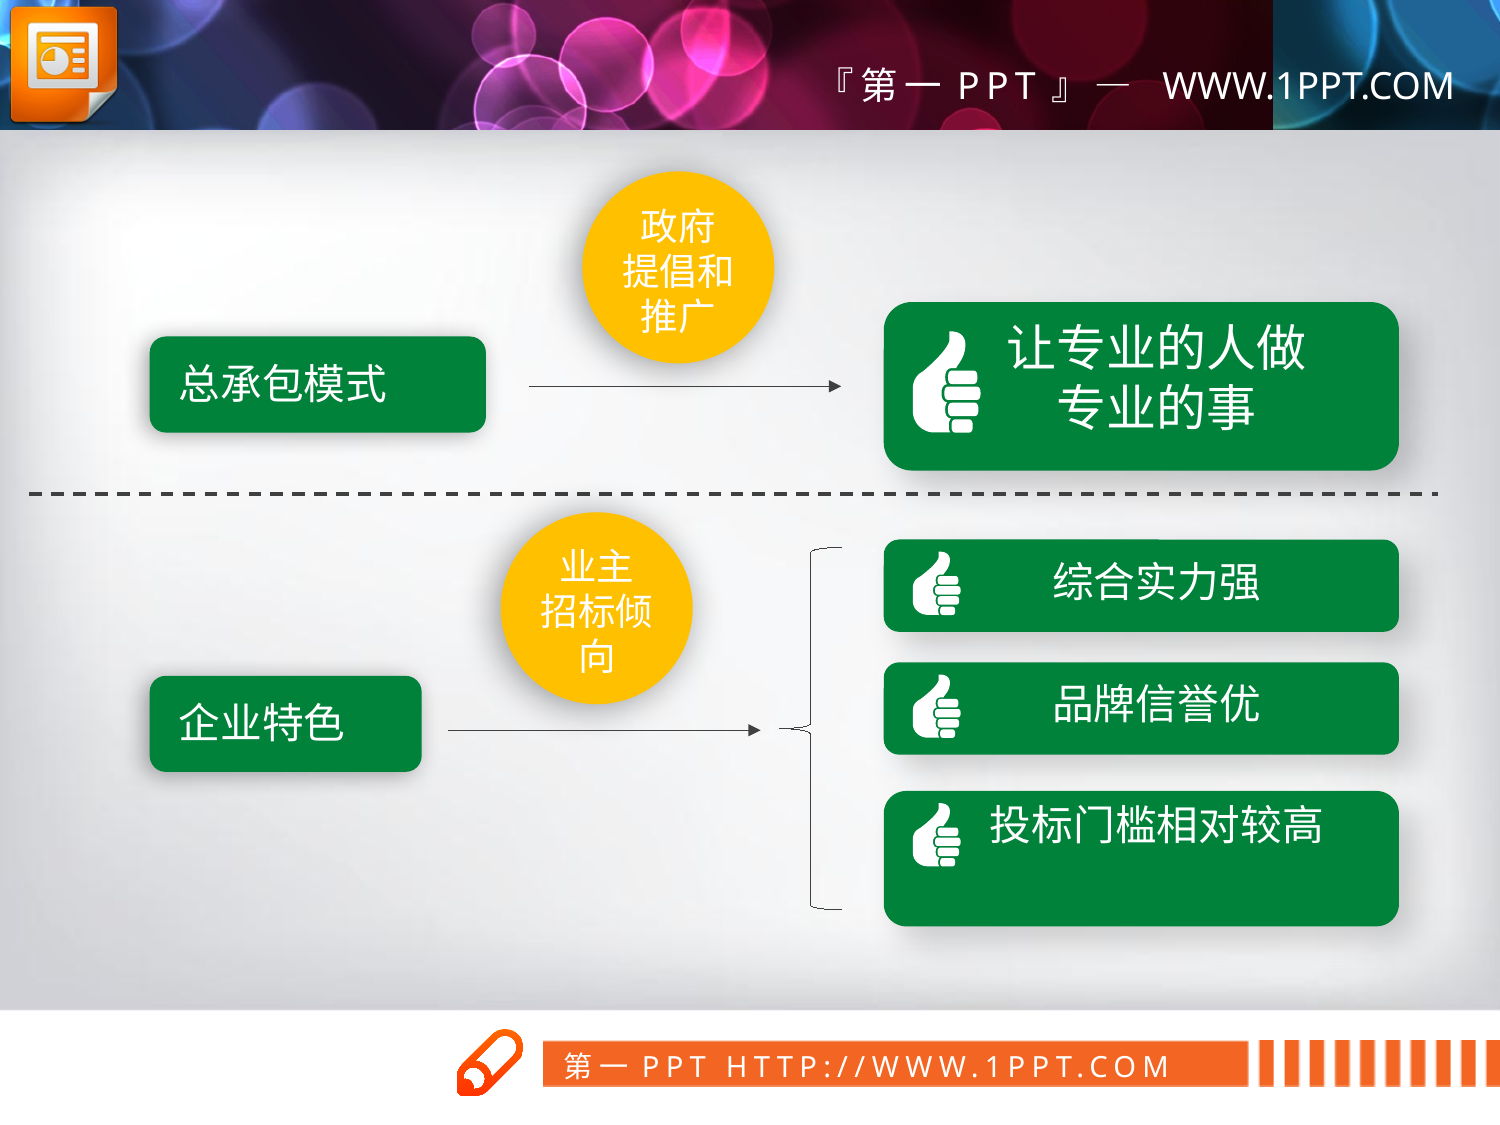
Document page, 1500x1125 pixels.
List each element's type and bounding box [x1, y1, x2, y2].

text_box [883, 301, 1400, 471]
text_box [779, 547, 842, 910]
text_box [883, 662, 1400, 755]
text_box [500, 511, 693, 705]
text_box [883, 539, 1400, 633]
picture [0, 0, 1500, 1012]
text_box [883, 790, 1400, 927]
text_box [149, 336, 487, 433]
text_box [582, 171, 775, 364]
text_box [149, 675, 422, 773]
picture [543, 1040, 1500, 1087]
